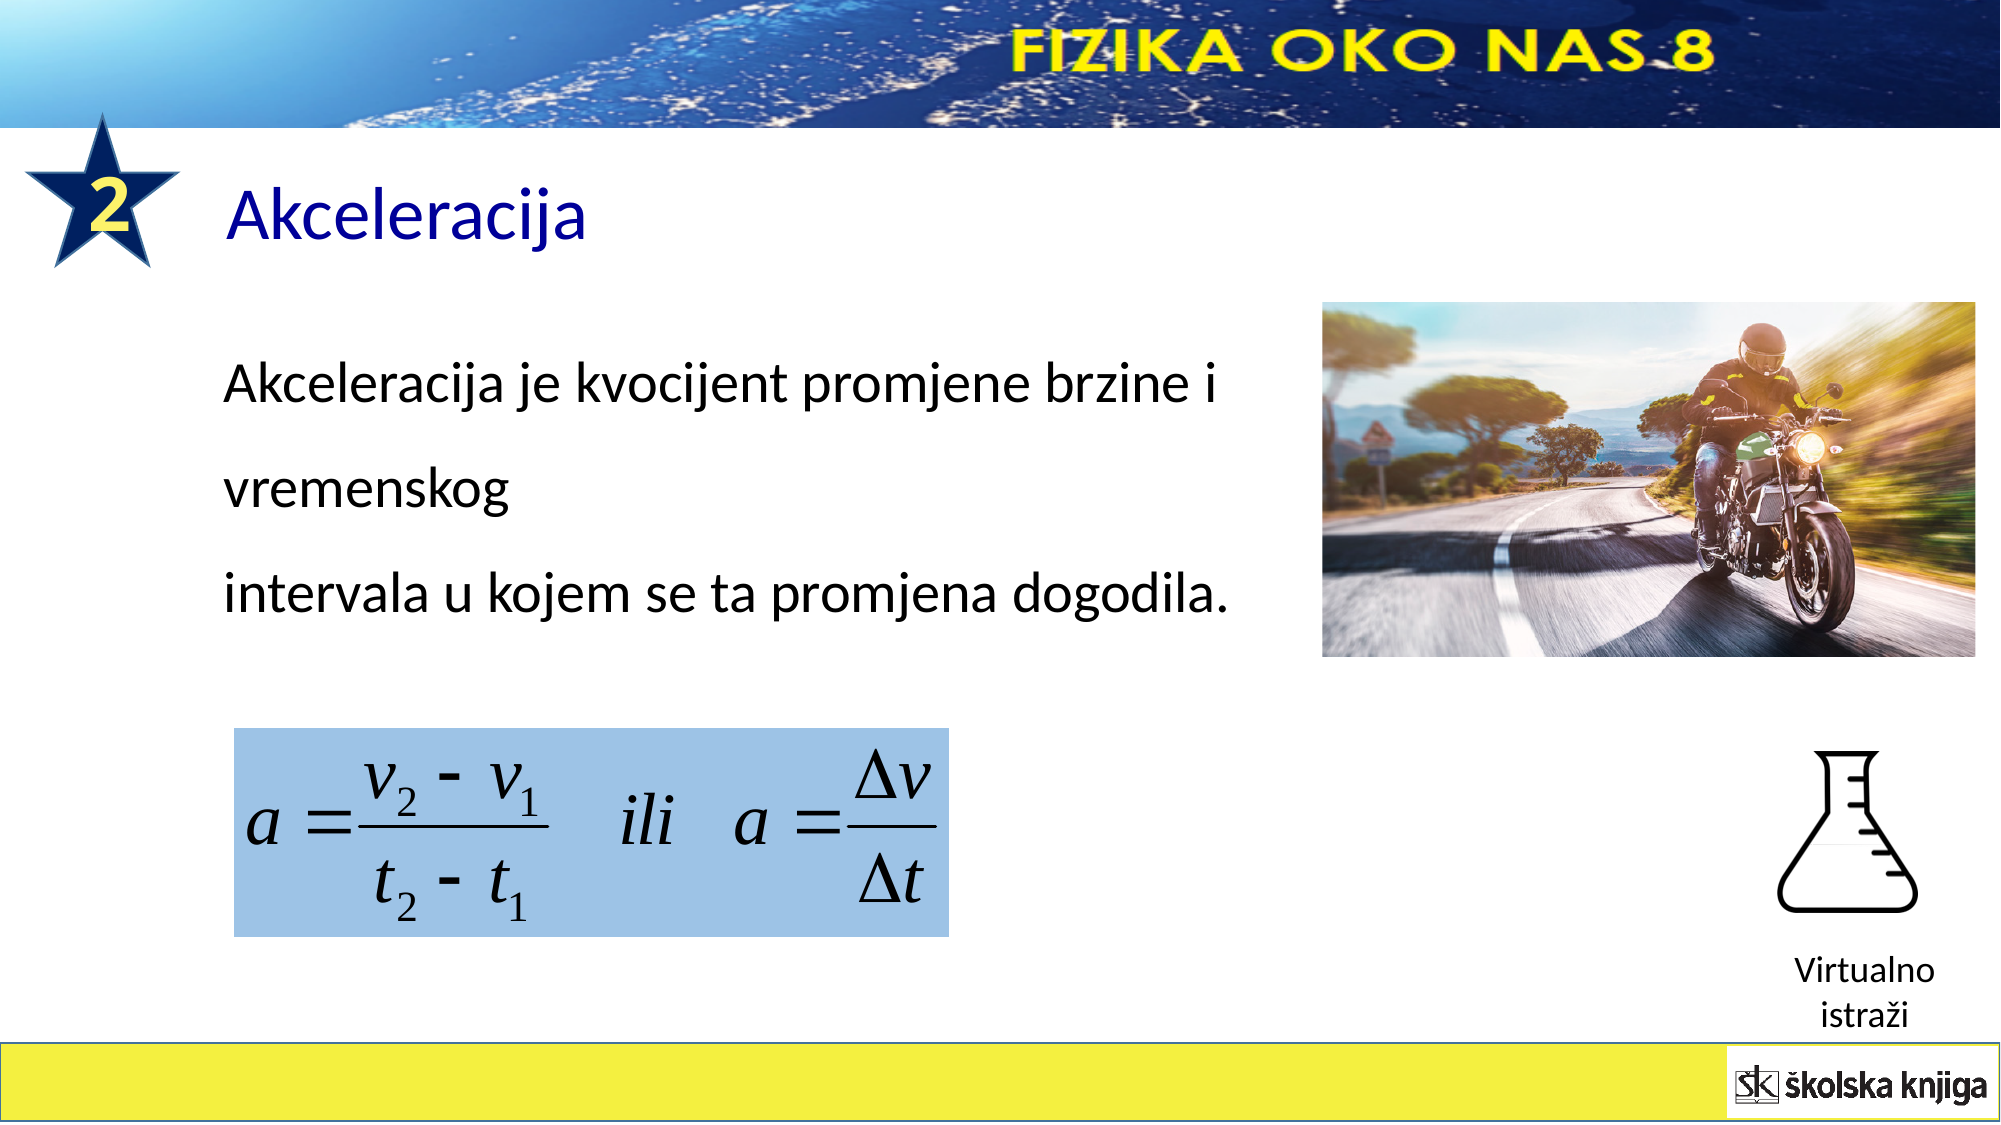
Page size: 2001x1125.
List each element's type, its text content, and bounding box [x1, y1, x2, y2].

text_box 2 [24, 111, 181, 269]
text_box Akceleracija je kvocijent promjene brzine i vremenskog intervala u kojem se ta promjena dogodila. [209, 302, 1249, 632]
picture [1777, 751, 1919, 913]
picture [1322, 302, 1976, 657]
text_box Virtualno istraži [1777, 937, 1953, 1042]
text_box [233, 727, 949, 938]
text_box Akceleracija [211, 157, 621, 263]
picture [0, 0, 2000, 128]
picture [1727, 1046, 1998, 1118]
